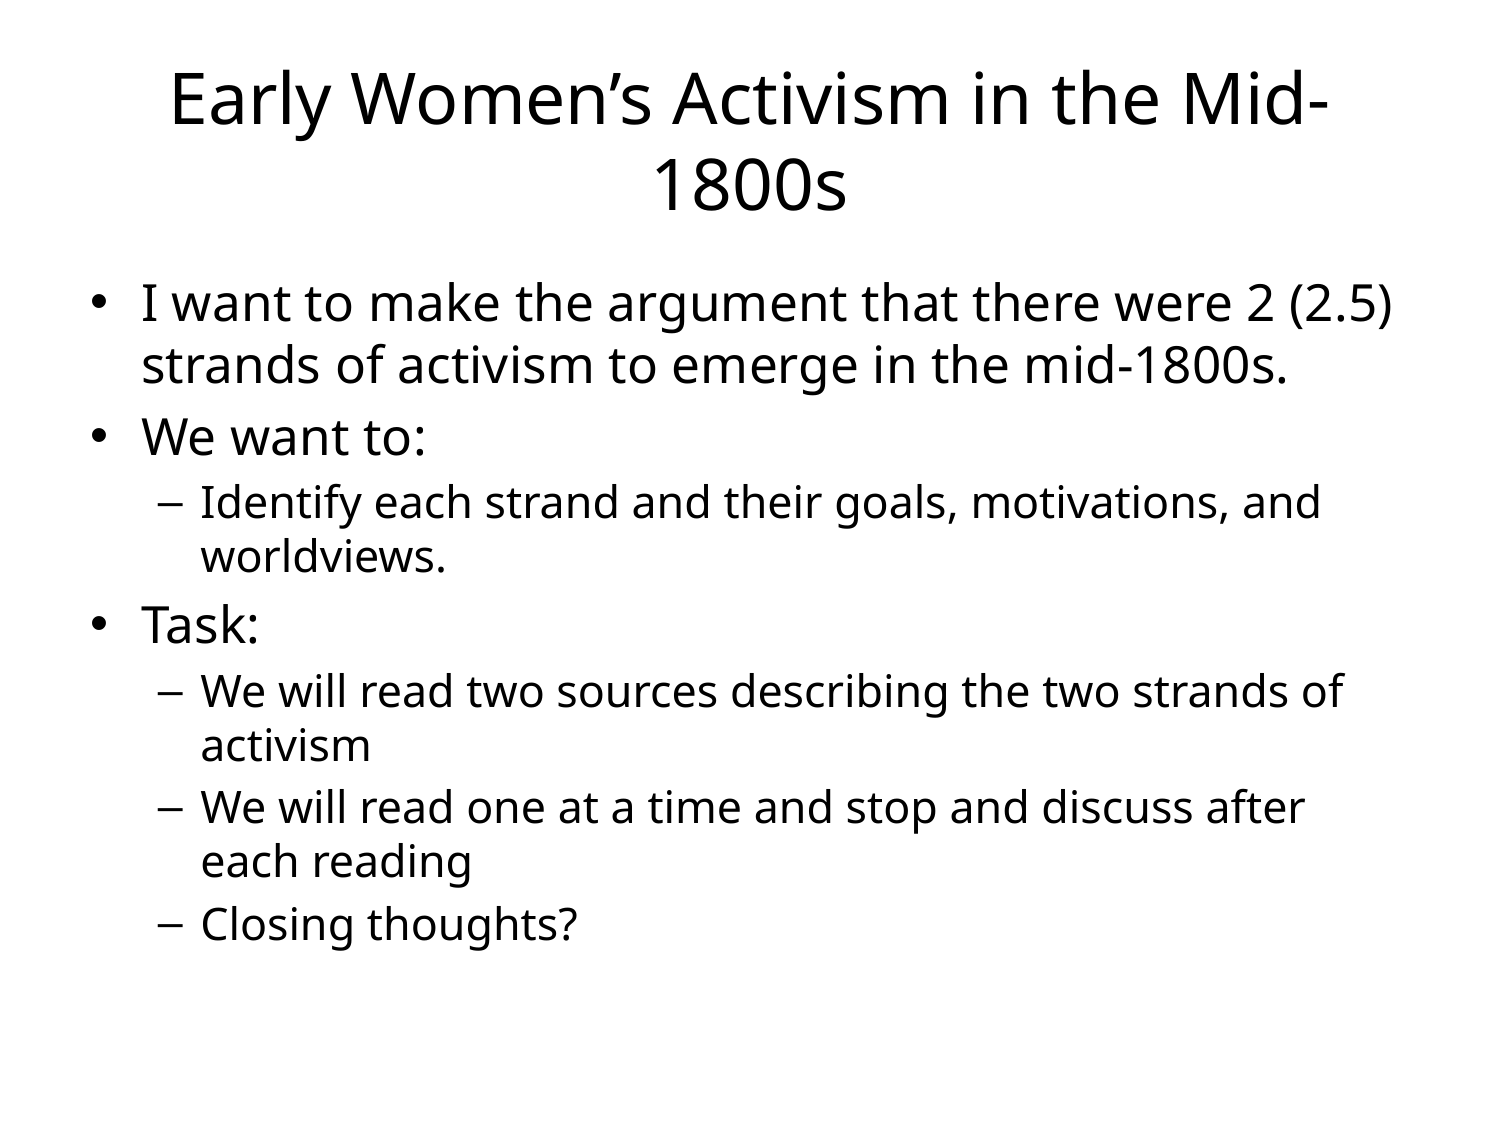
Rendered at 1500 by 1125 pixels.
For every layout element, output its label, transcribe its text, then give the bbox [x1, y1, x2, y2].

list I want to make the argument that there were 2 (2.5) strands of activism to emerge in the mid-1800s. We want to: Identify each strand and their goals, motivations, and worldviews. Task: We will read two sources describing the two strands of activism We will read one at a time and stop and discuss after each reading Closing thoughts? [75, 262, 1425, 1005]
title Early Women’s Activism in the Mid-1800s [75, 45, 1425, 233]
